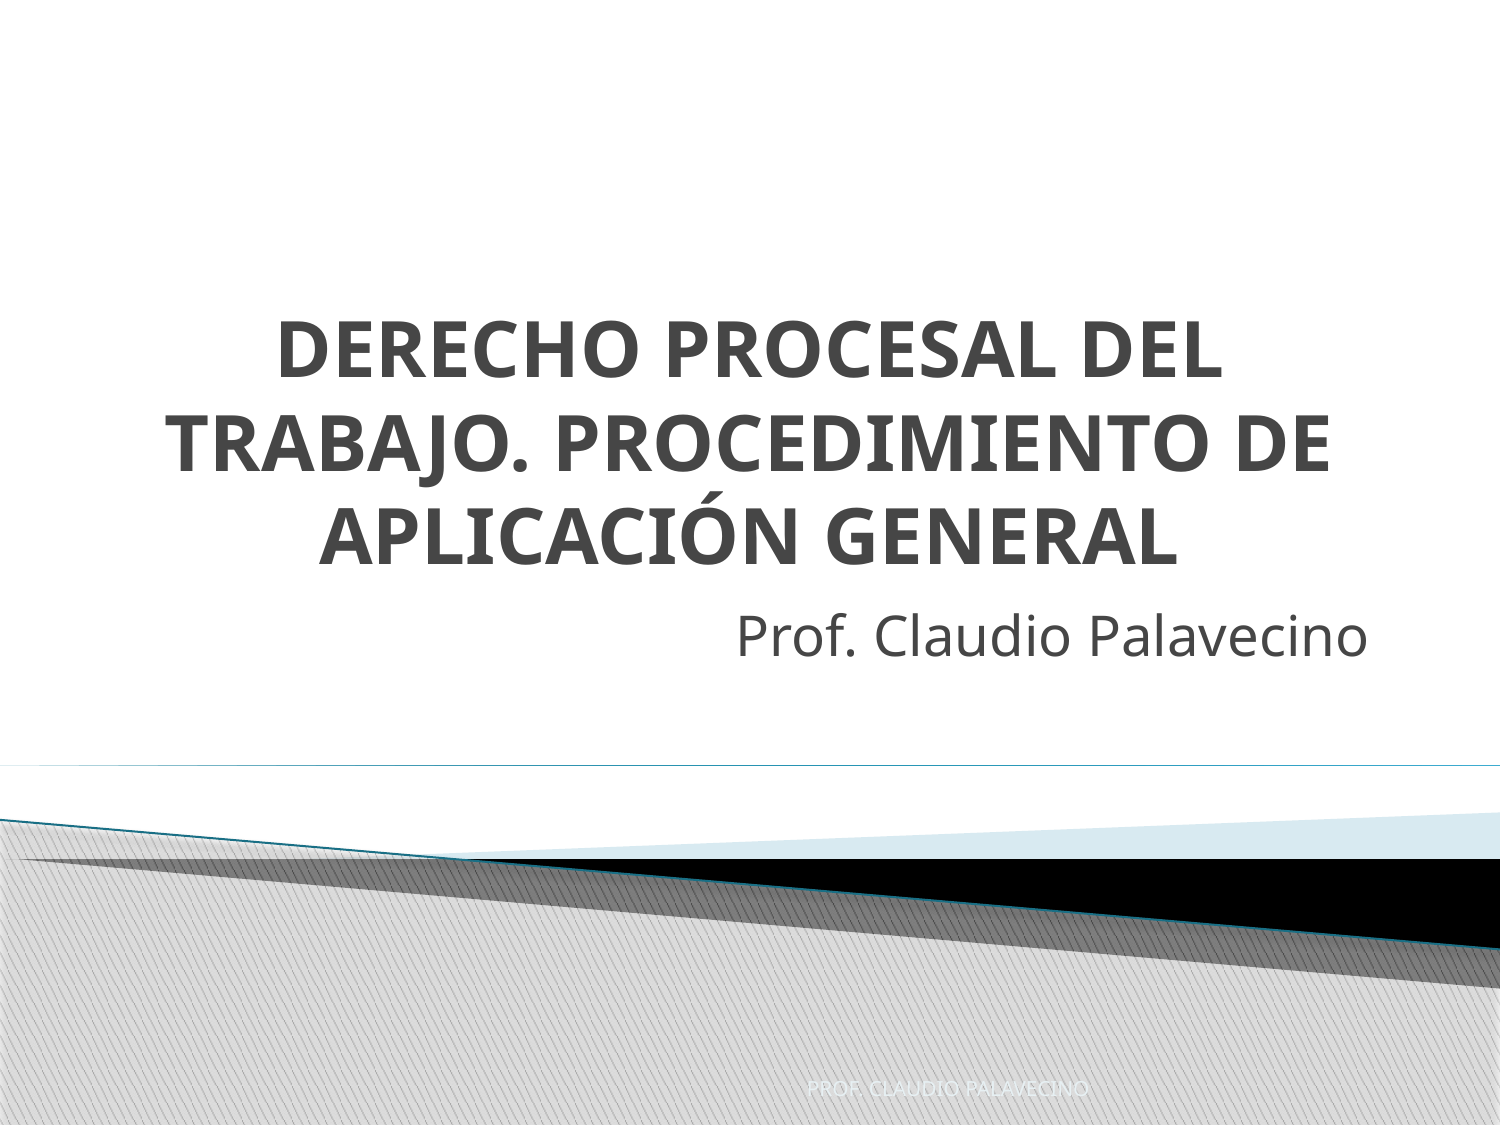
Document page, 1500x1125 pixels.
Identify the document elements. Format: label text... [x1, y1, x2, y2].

footer PROF. CLAUDIO PALAVECINO [718, 1051, 1105, 1112]
picture [5, 859, 1500, 989]
subtitle Prof. Claudio Palavecino [112, 592, 1388, 790]
title DERECHO PROCESAL DEL TRABAJO. PROCEDIMIENTO DE APLICACIÓN GENERAL [112, 287, 1388, 588]
